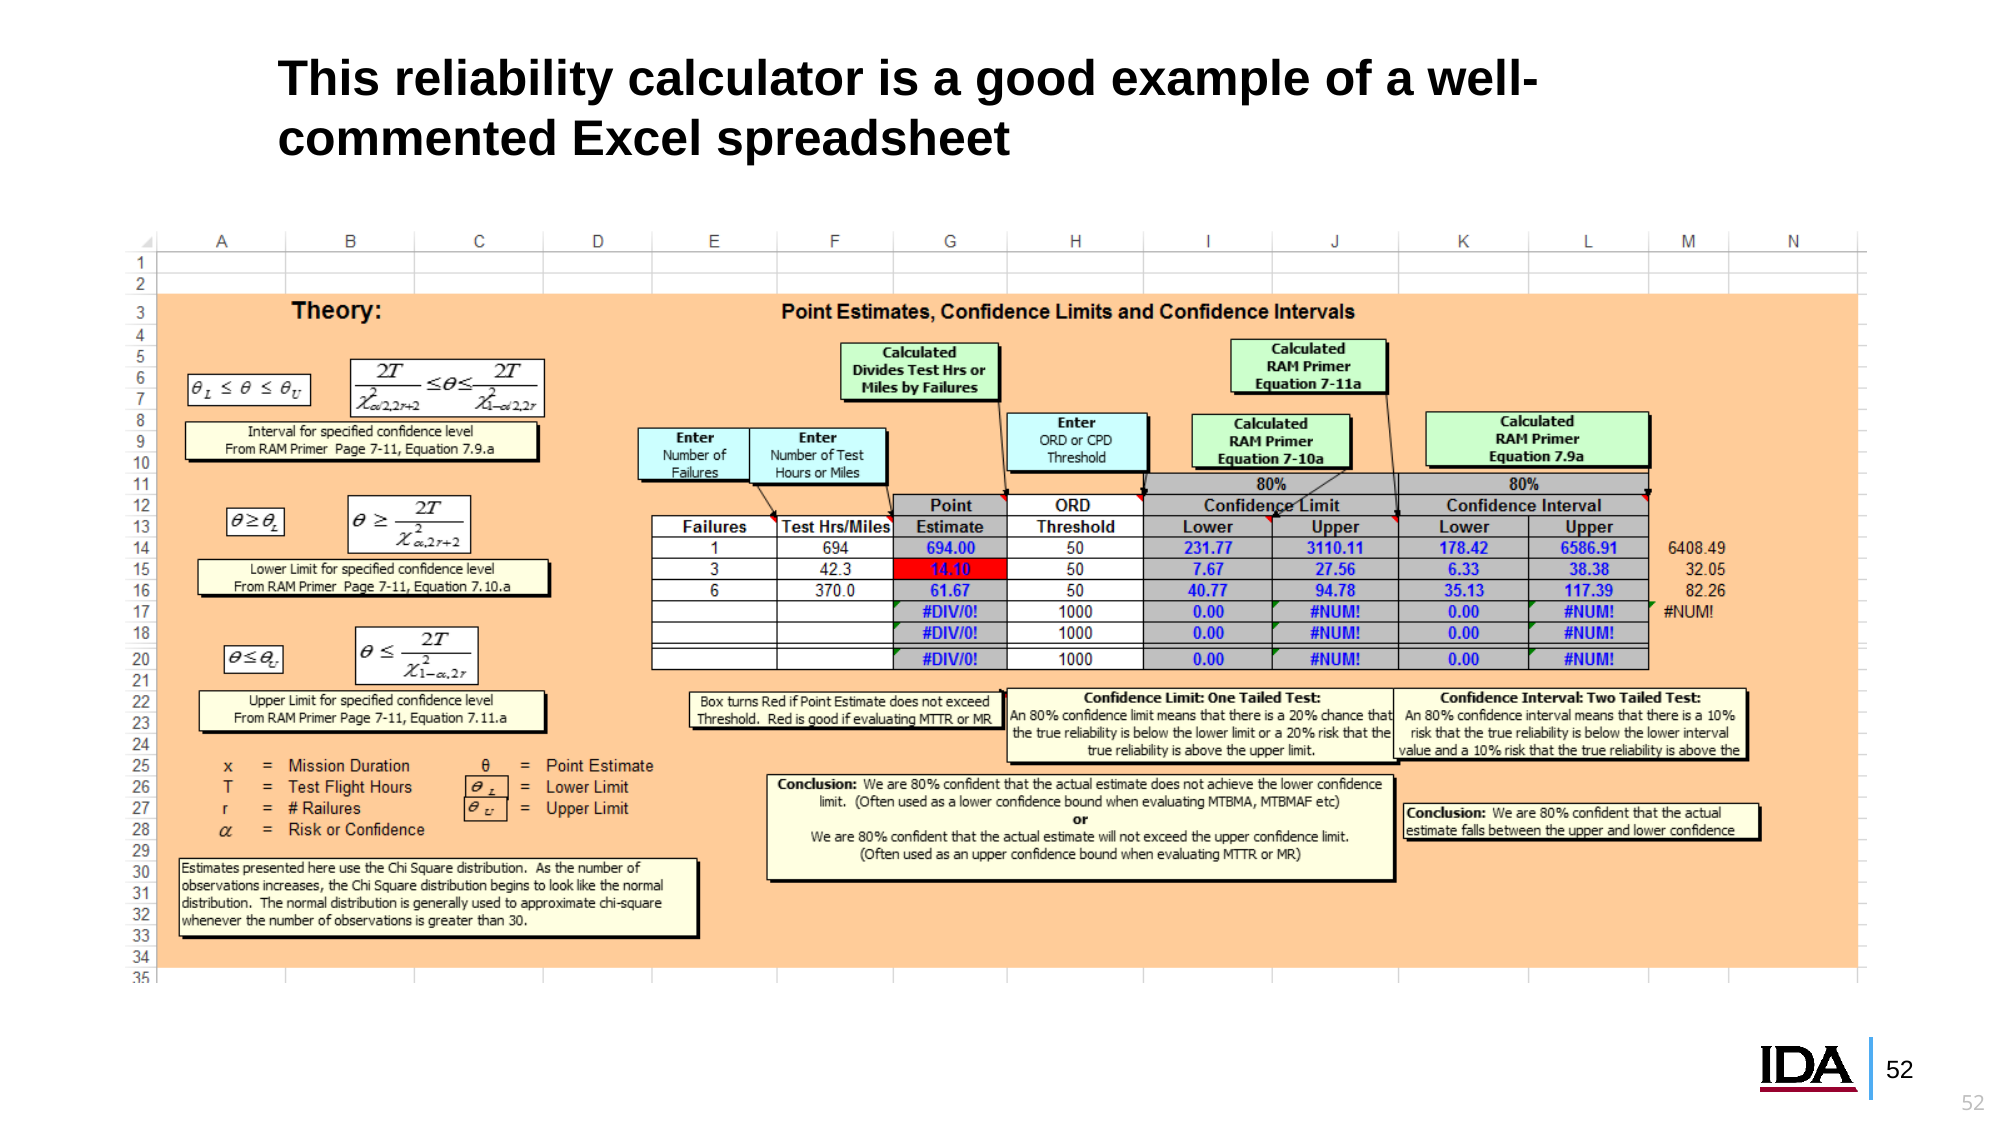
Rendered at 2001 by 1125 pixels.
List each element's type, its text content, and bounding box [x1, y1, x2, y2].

title This reliability calculator is a good example of a well-commented Excel spreadsheet [262, 26, 1738, 184]
picture [125, 230, 1867, 984]
slide_number 51 [1866, 1065, 2000, 1125]
picture [1760, 1046, 1858, 1092]
